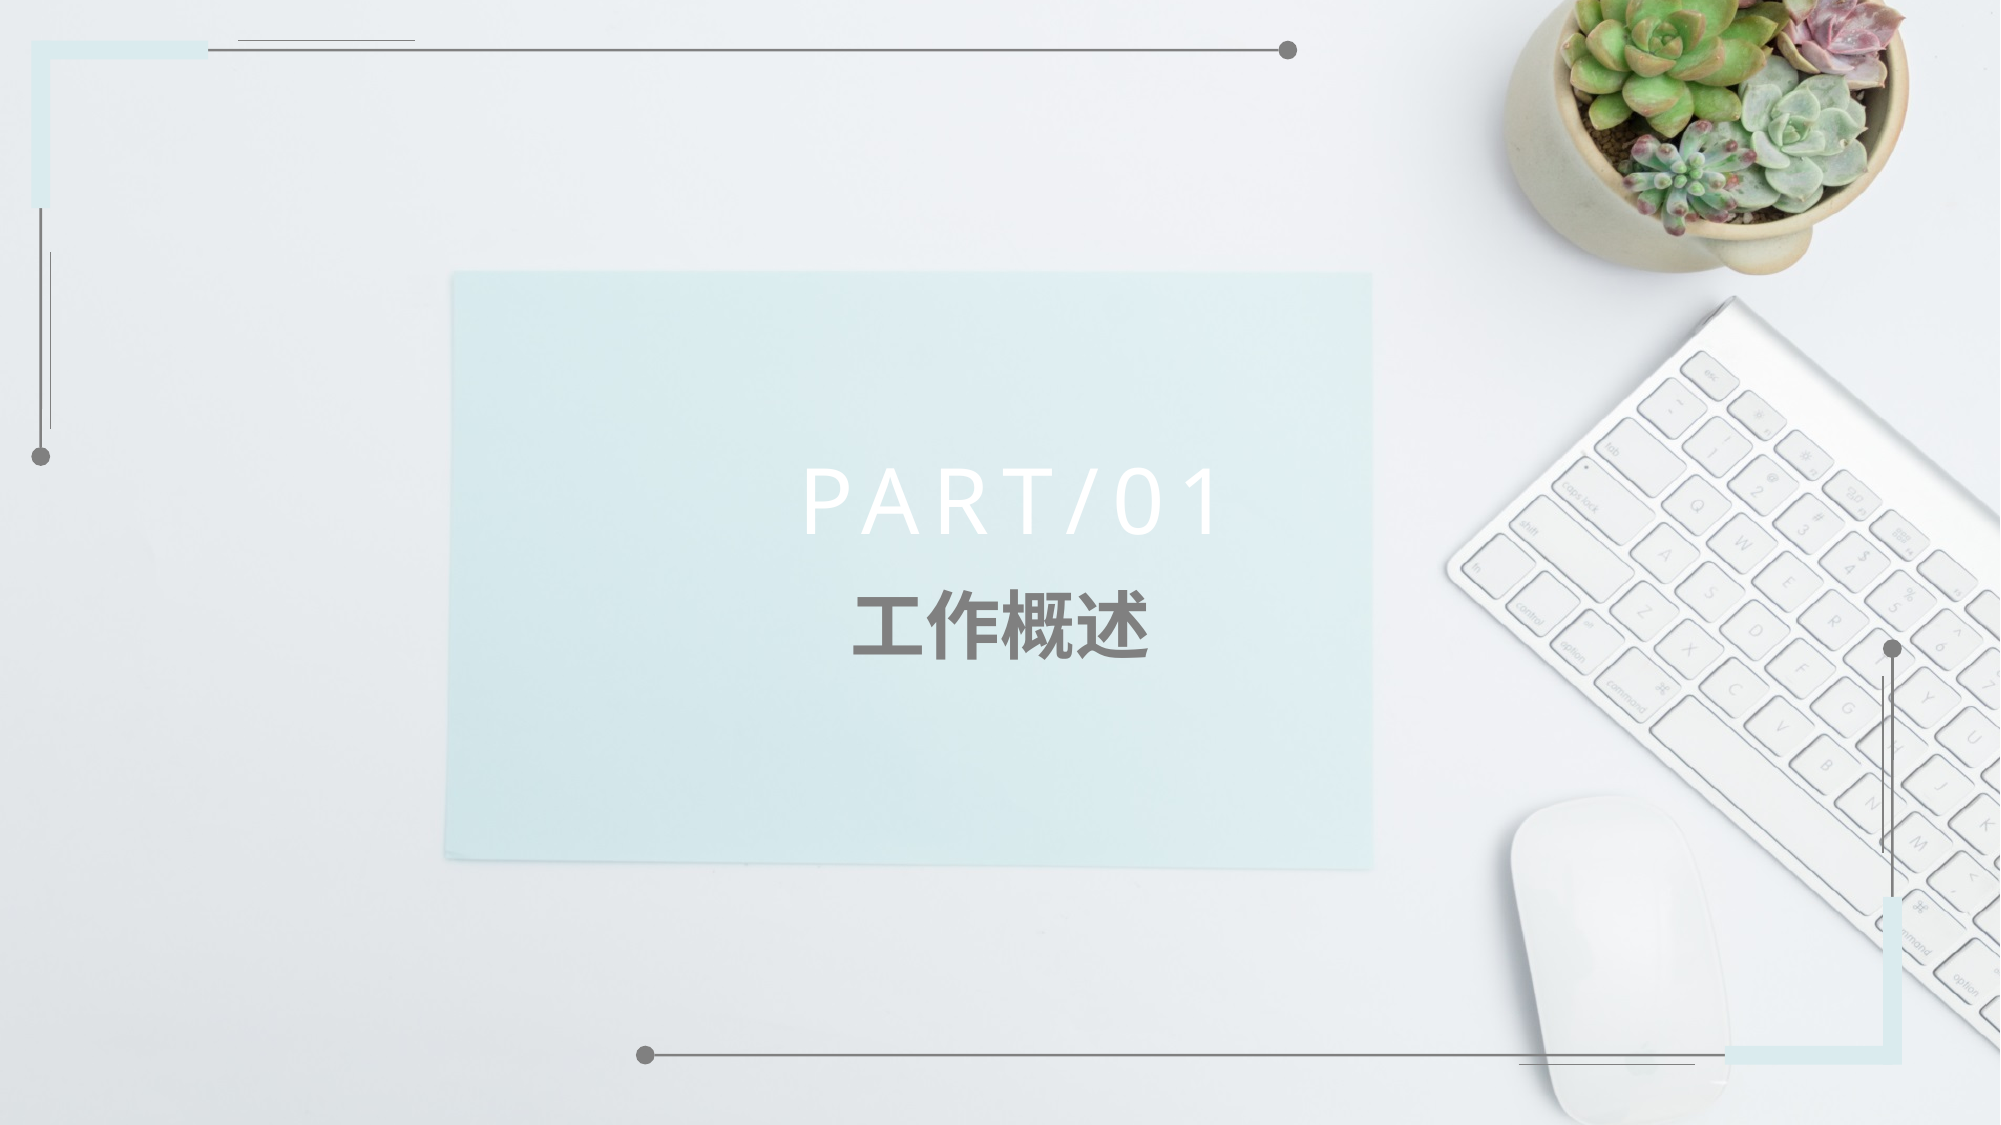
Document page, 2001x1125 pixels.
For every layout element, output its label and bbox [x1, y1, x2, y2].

text_box [635, 639, 1902, 1065]
text_box [31, 40, 1298, 466]
picture [0, 0, 2000, 1125]
